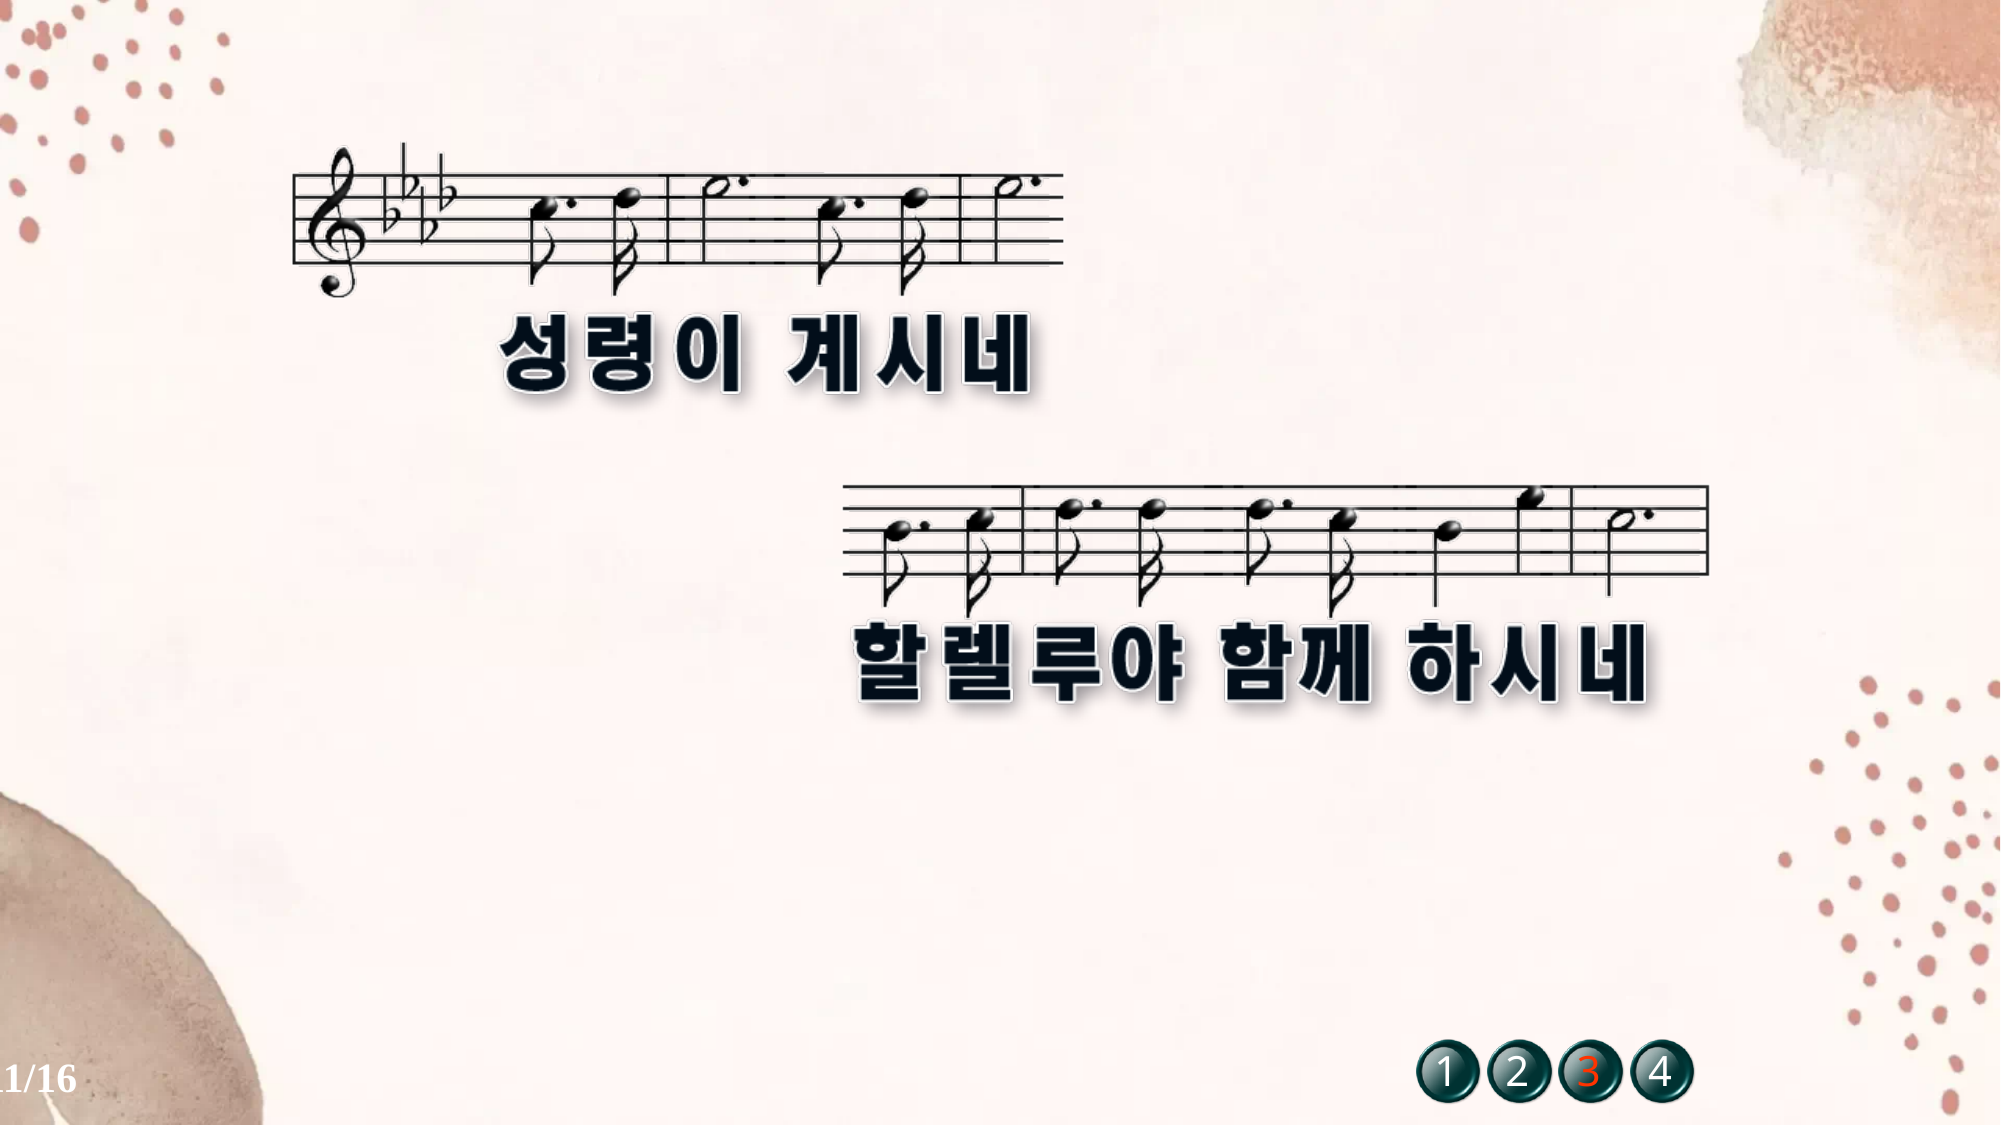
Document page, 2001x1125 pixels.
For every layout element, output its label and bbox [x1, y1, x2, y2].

text_box [1627, 1035, 1697, 1106]
text_box [1555, 1035, 1626, 1106]
picture [0, 0, 2001, 1125]
text_box [1413, 1035, 1484, 1106]
text_box [1484, 1035, 1555, 1106]
